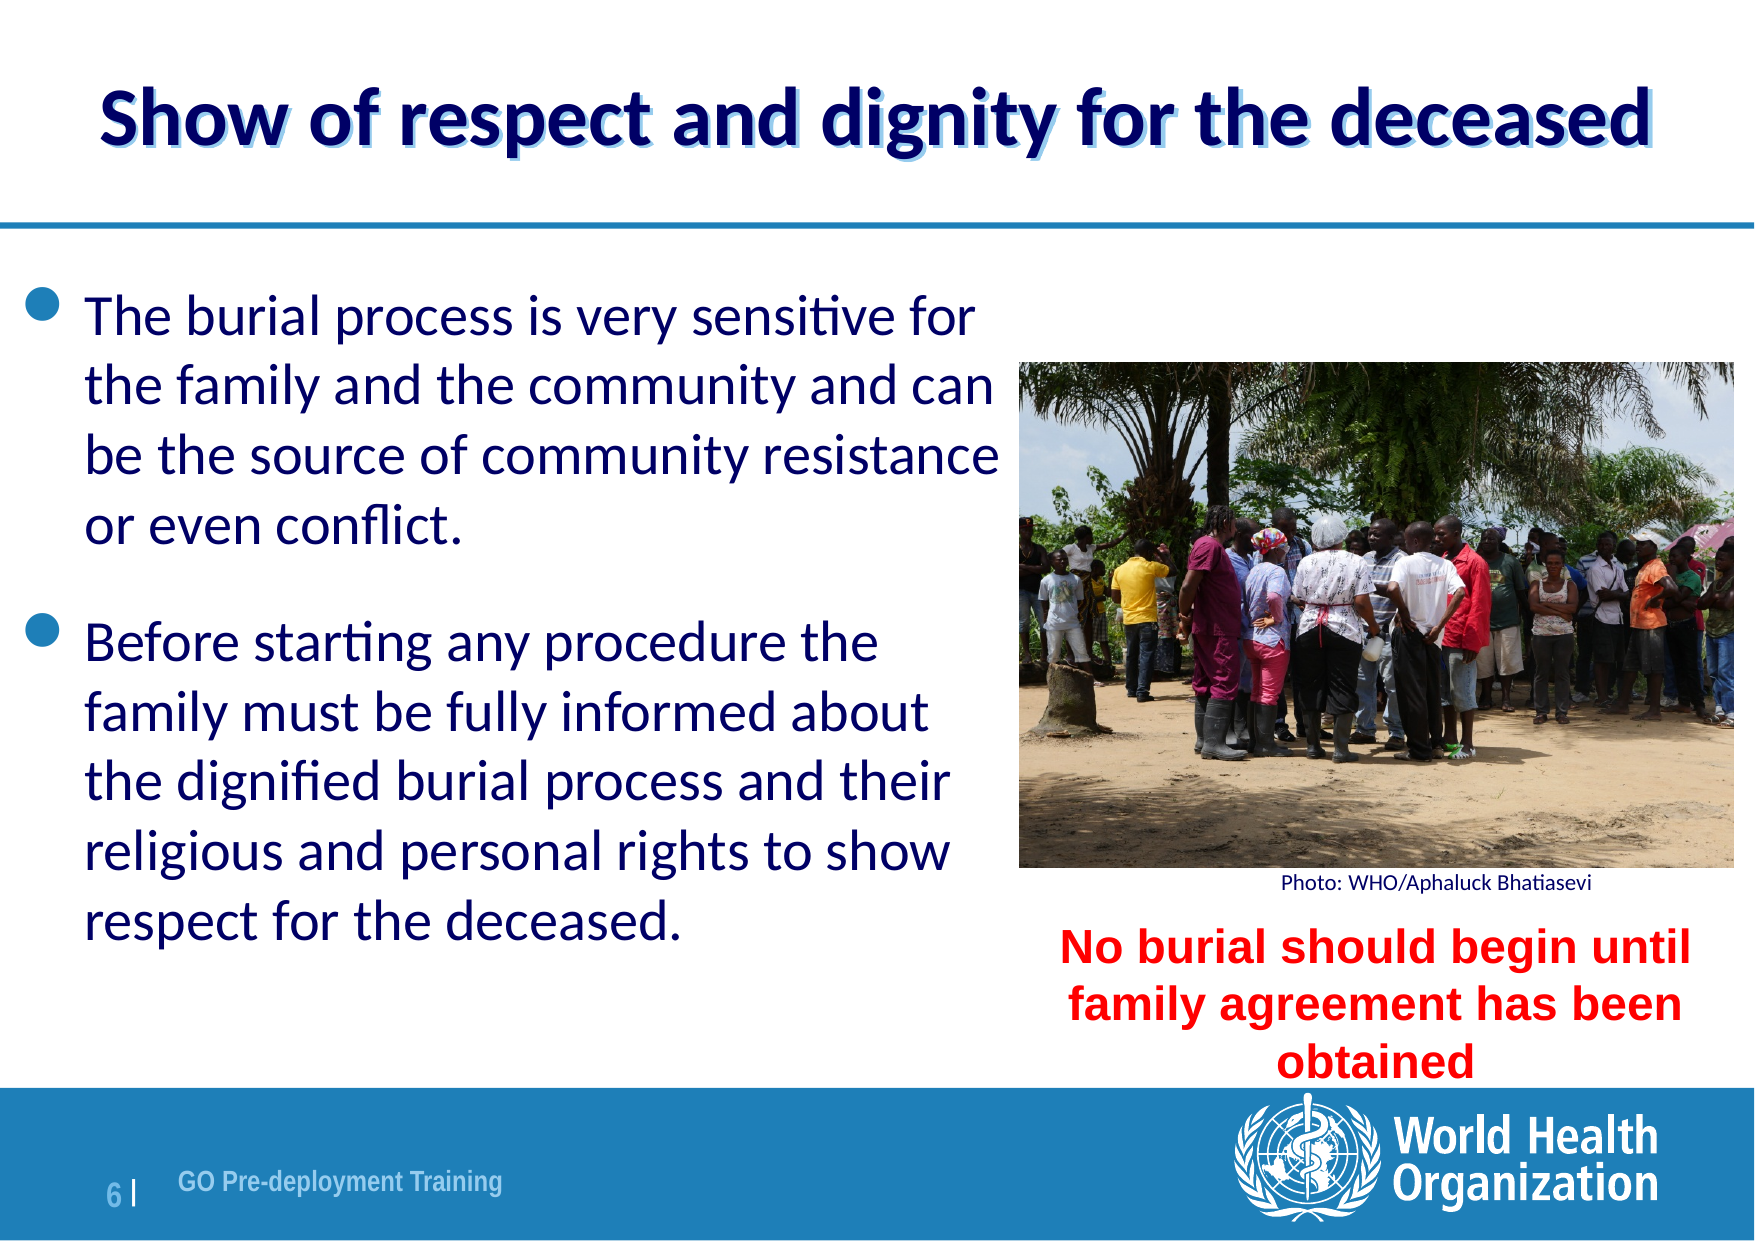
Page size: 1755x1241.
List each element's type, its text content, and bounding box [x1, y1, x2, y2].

list The burial process is very sensitive for the family and the community and can be the source of community resistance or even conflict. Before starting any procedure the family must be fully informed about the dignified burial process and their religious and personal rights to show respect for the deceased. [20, 276, 1018, 1060]
picture [1019, 362, 1734, 868]
title Show of respect and dignity for the deceased [0, 0, 1755, 224]
text_box No burial should begin until family agreement has been obtained [979, 906, 1755, 1097]
text_box Photo: WHO/Aphaluck Bhatiasevi [1263, 876, 1734, 904]
